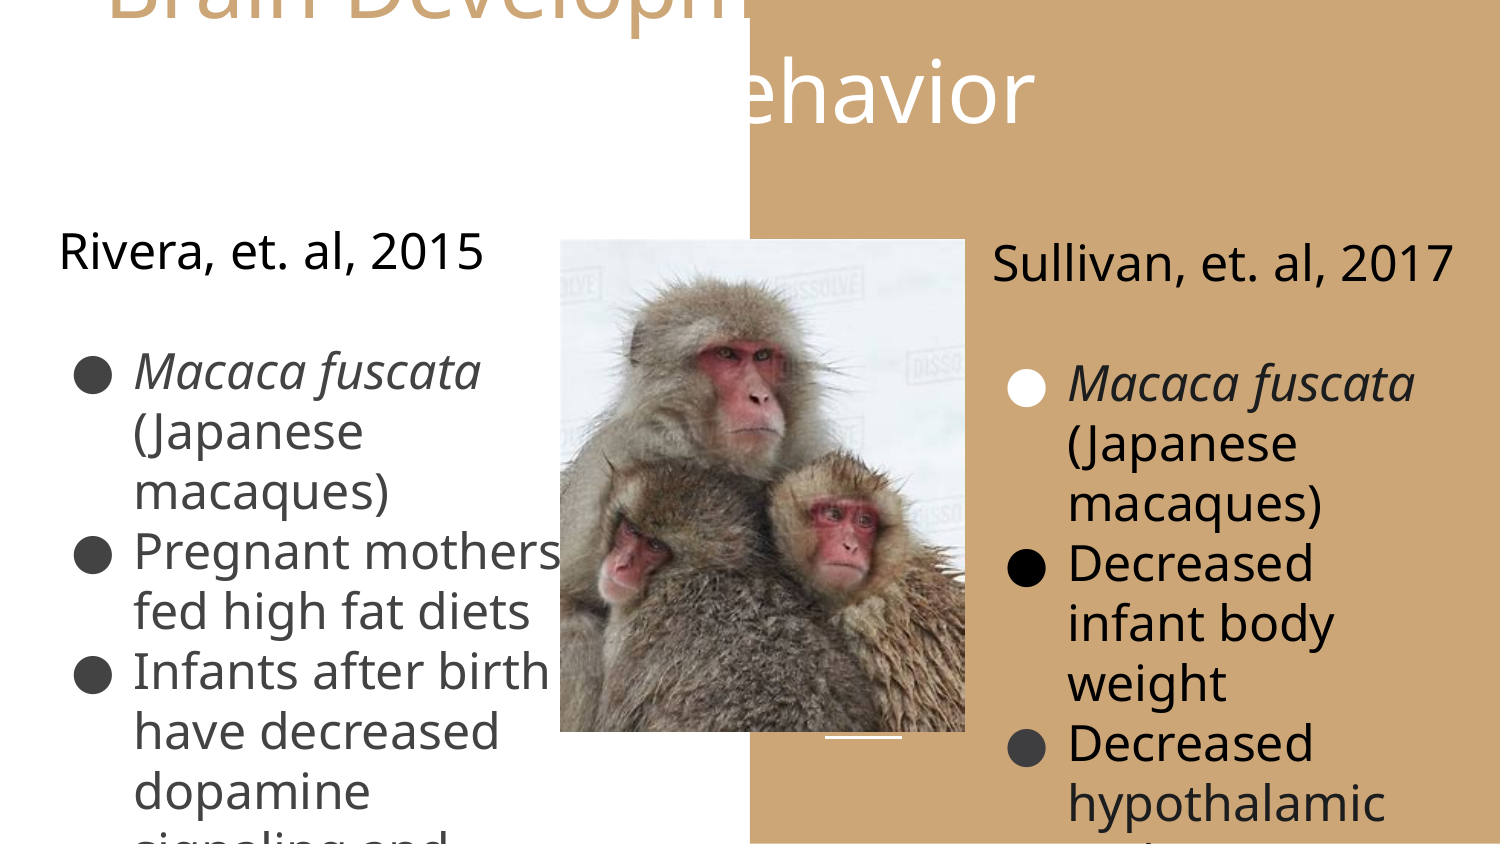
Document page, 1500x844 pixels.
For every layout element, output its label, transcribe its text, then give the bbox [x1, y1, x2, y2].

title Brain Development Behavior [18, 56, 1390, 157]
subtitle Sullivan, et. al, 2017 Macaca fuscata (Japanese macaques) Decreased infant body weight Decreased hypothalamic melanocortin pathways [977, 216, 1479, 800]
picture [559, 239, 966, 732]
subtitle Rivera, et. al, 2015 Macaca fuscata (Japanese macaques) Pregnant mothers fed high fat diets Infants after birth have decreased dopamine signaling and receptors [43, 204, 598, 788]
